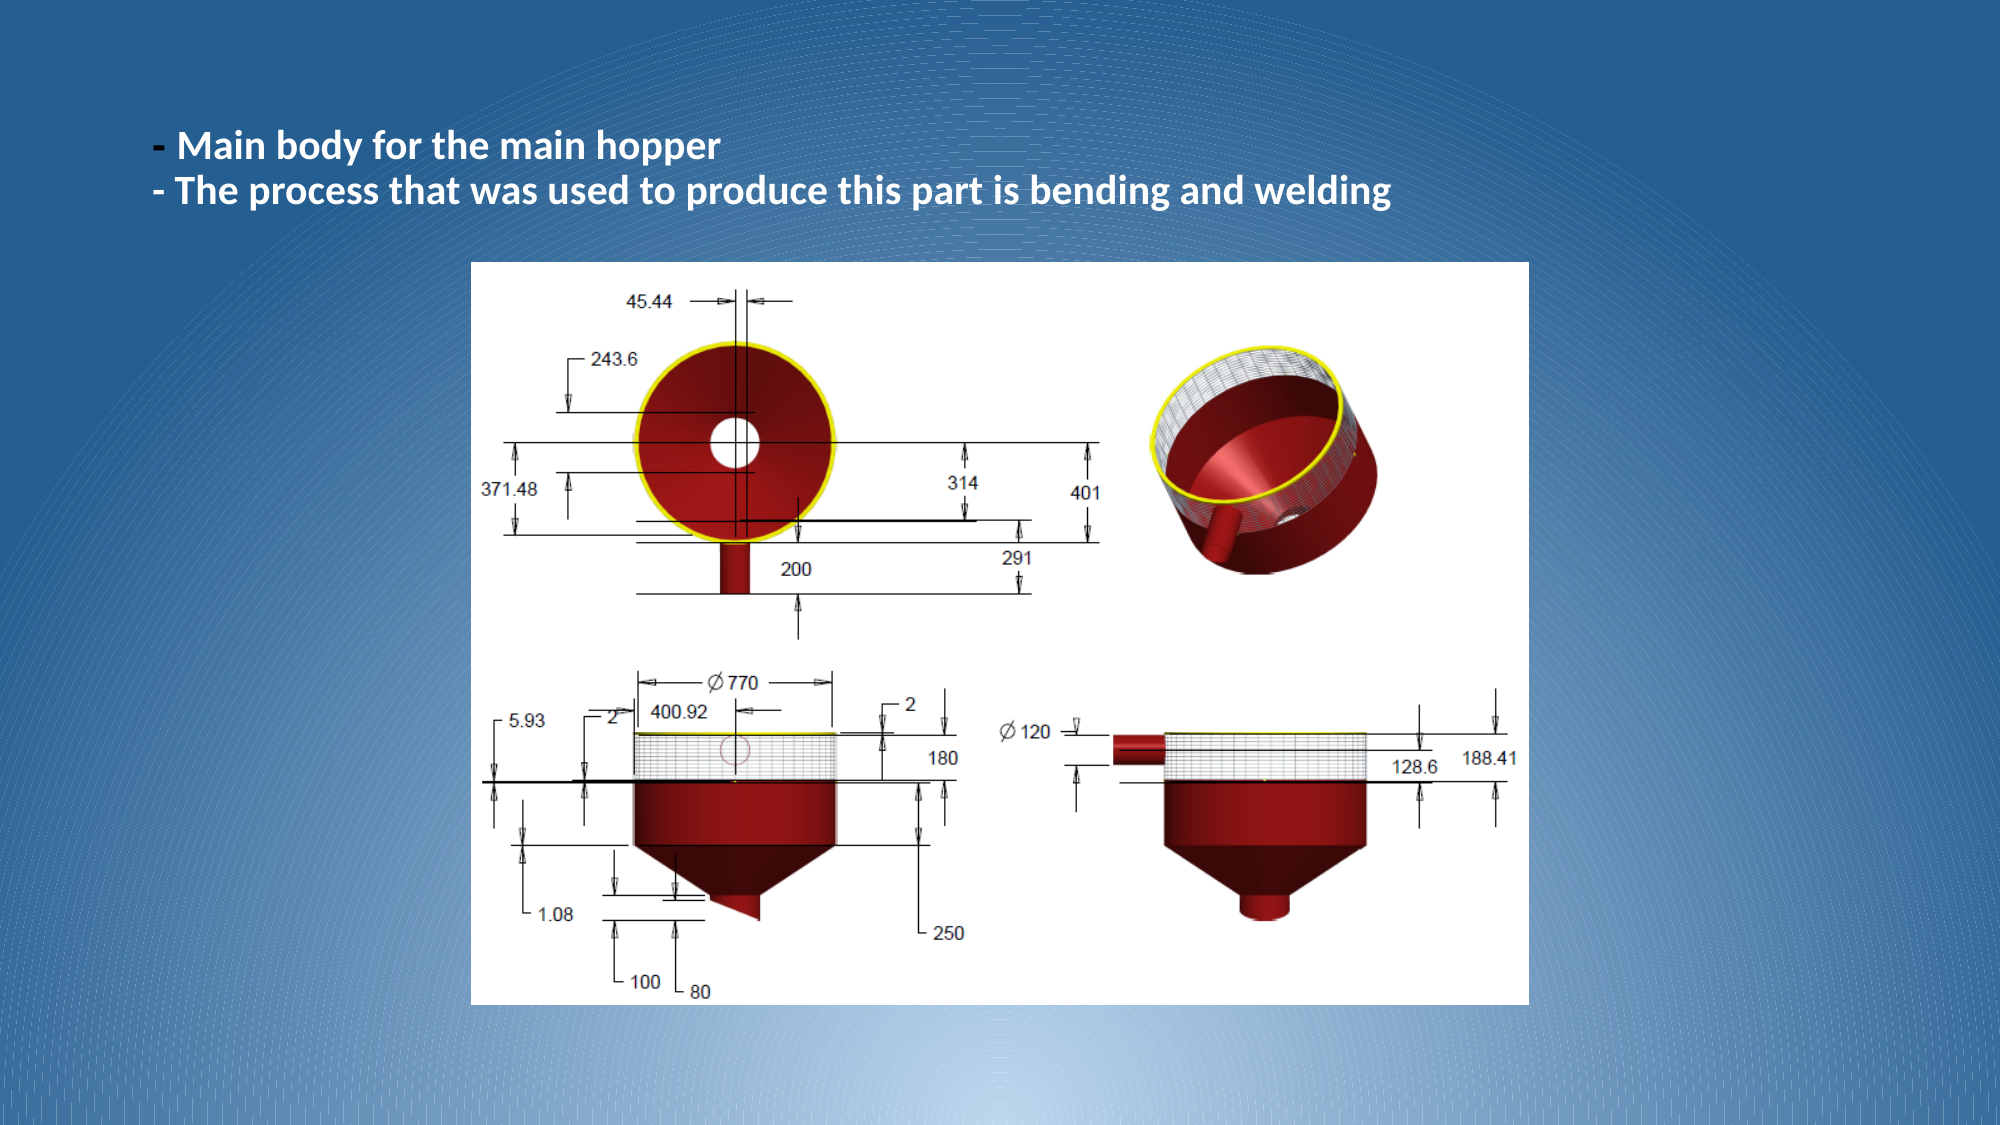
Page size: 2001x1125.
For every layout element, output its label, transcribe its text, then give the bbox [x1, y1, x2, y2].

title - Main body for the main hopper - The process that was used to produce this part is bending and welding [137, 59, 1863, 278]
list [471, 262, 1529, 1005]
